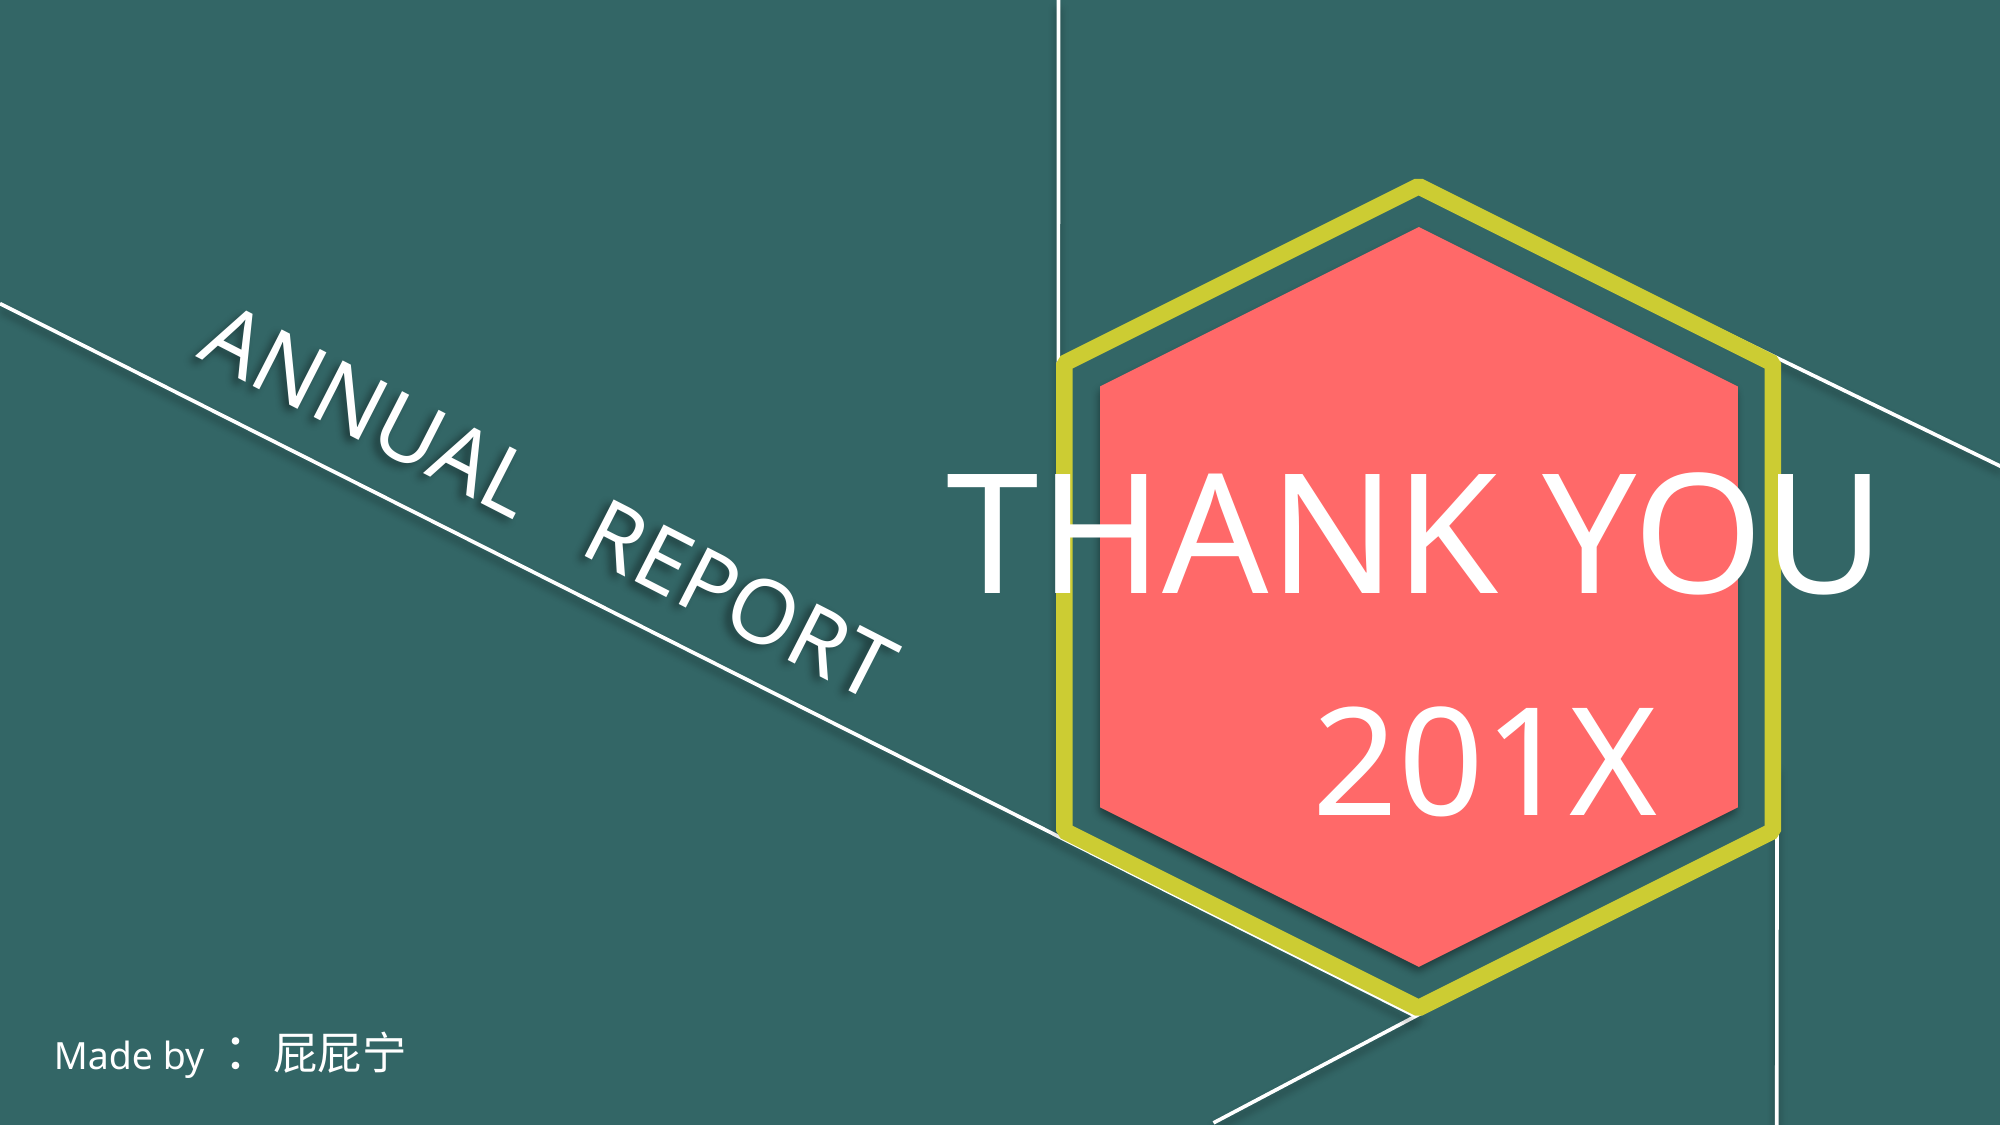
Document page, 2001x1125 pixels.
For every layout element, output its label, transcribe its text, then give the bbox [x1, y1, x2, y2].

text_box [1064, 634, 1773, 1009]
text_box [1064, 186, 1773, 418]
text_box THANK YOU [931, 418, 1901, 634]
text_box ANNUAL REPORT [170, 264, 932, 734]
text_box 201X [1297, 657, 1674, 853]
text_box Made by ：屁屁宁 [39, 1012, 512, 1088]
